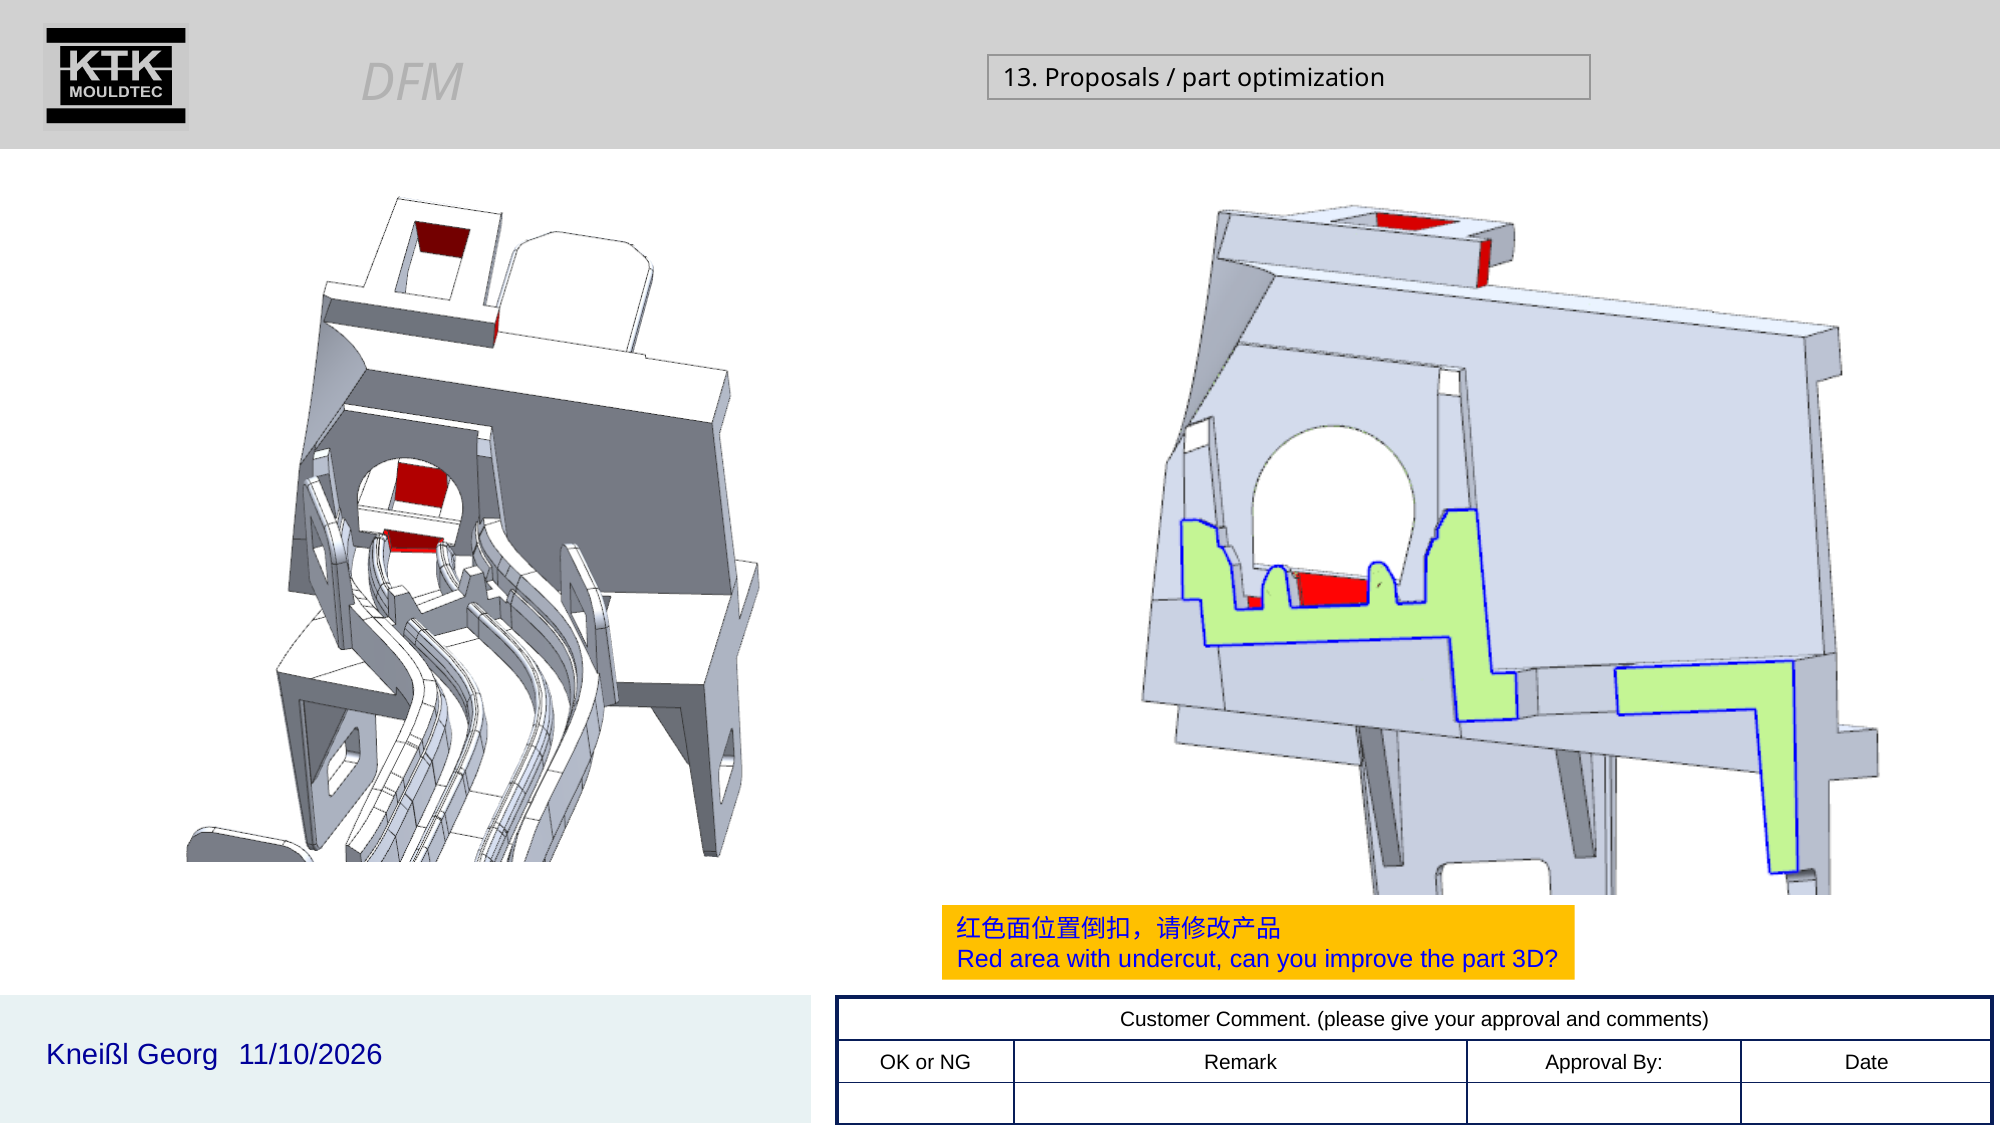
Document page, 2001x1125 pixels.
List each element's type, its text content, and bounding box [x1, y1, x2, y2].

picture [149, 196, 904, 862]
text_box 红色面位置倒扣，请修改产品 Red area with undercut, can you improve the part 3D? [942, 905, 1575, 980]
picture [1082, 163, 1988, 895]
text_box 13. Proposals / part optimization [988, 54, 1591, 100]
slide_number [188, 1027, 433, 1106]
